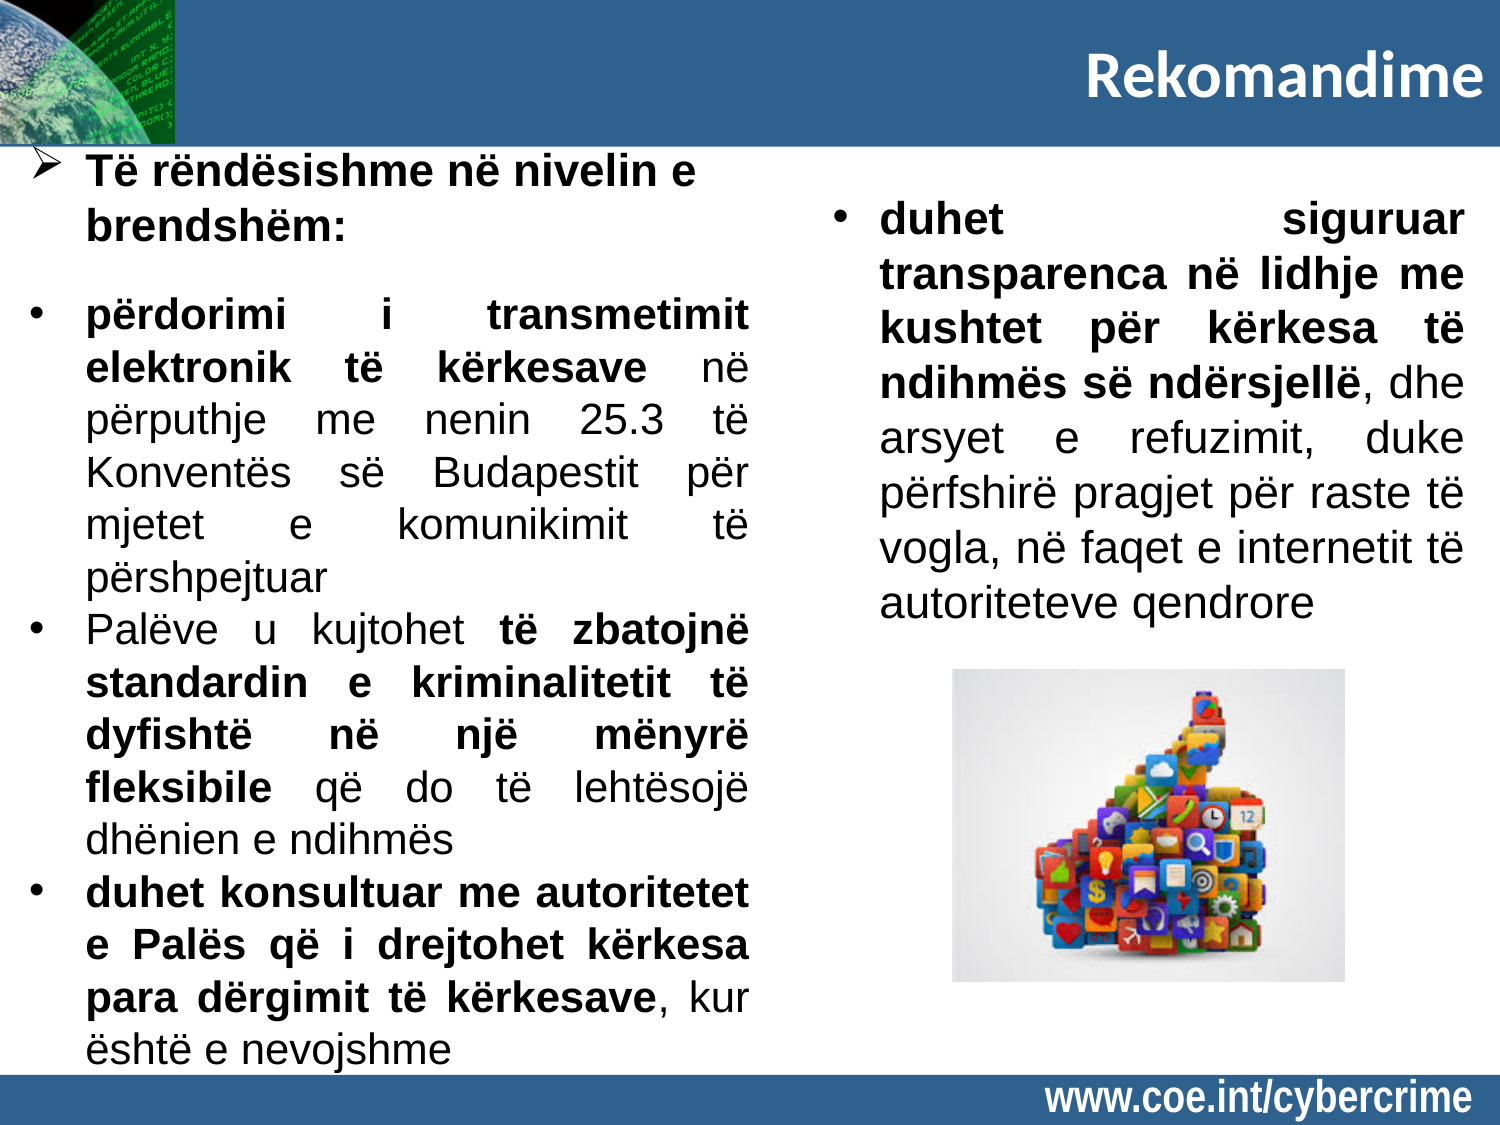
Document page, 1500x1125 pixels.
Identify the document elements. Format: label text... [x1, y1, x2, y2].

picture [952, 668, 1346, 982]
picture [0, 0, 175, 144]
text_box duhet siguruar transparenca në lidhje me kushtet për kërkesa të ndihmës së ndërsjellë, dhe arsyet e refuzimit, duke përfshirë pragjet për raste të vogla, në faqet e internetit të autoriteteve qendrore [817, 180, 1481, 746]
text_box Rekomandime [179, 0, 1500, 149]
text_box [0, 1073, 1030, 1125]
text_box Të rëndësishme në nivelin e brendshëm: përdorimi i transmetimit elektronik të kërkesave në përputhje me nenin 25.3 të Konventës së Budapestit për mjetet e komunikimit të përshpejtuar Palëve u kujtohet të zbatojnë standardin e kriminalitetit të dyfishtë në një mënyrë fleksibile që do të lehtësojë dhënien e ndihmës duhet konsultuar me autoritetet e Palës që i drejtohet kërkesa para dërgimit të kërkesave, kur është e nevojshme [14, 133, 765, 1081]
text_box www.coe.int/cybercrime [1030, 1059, 1500, 1125]
